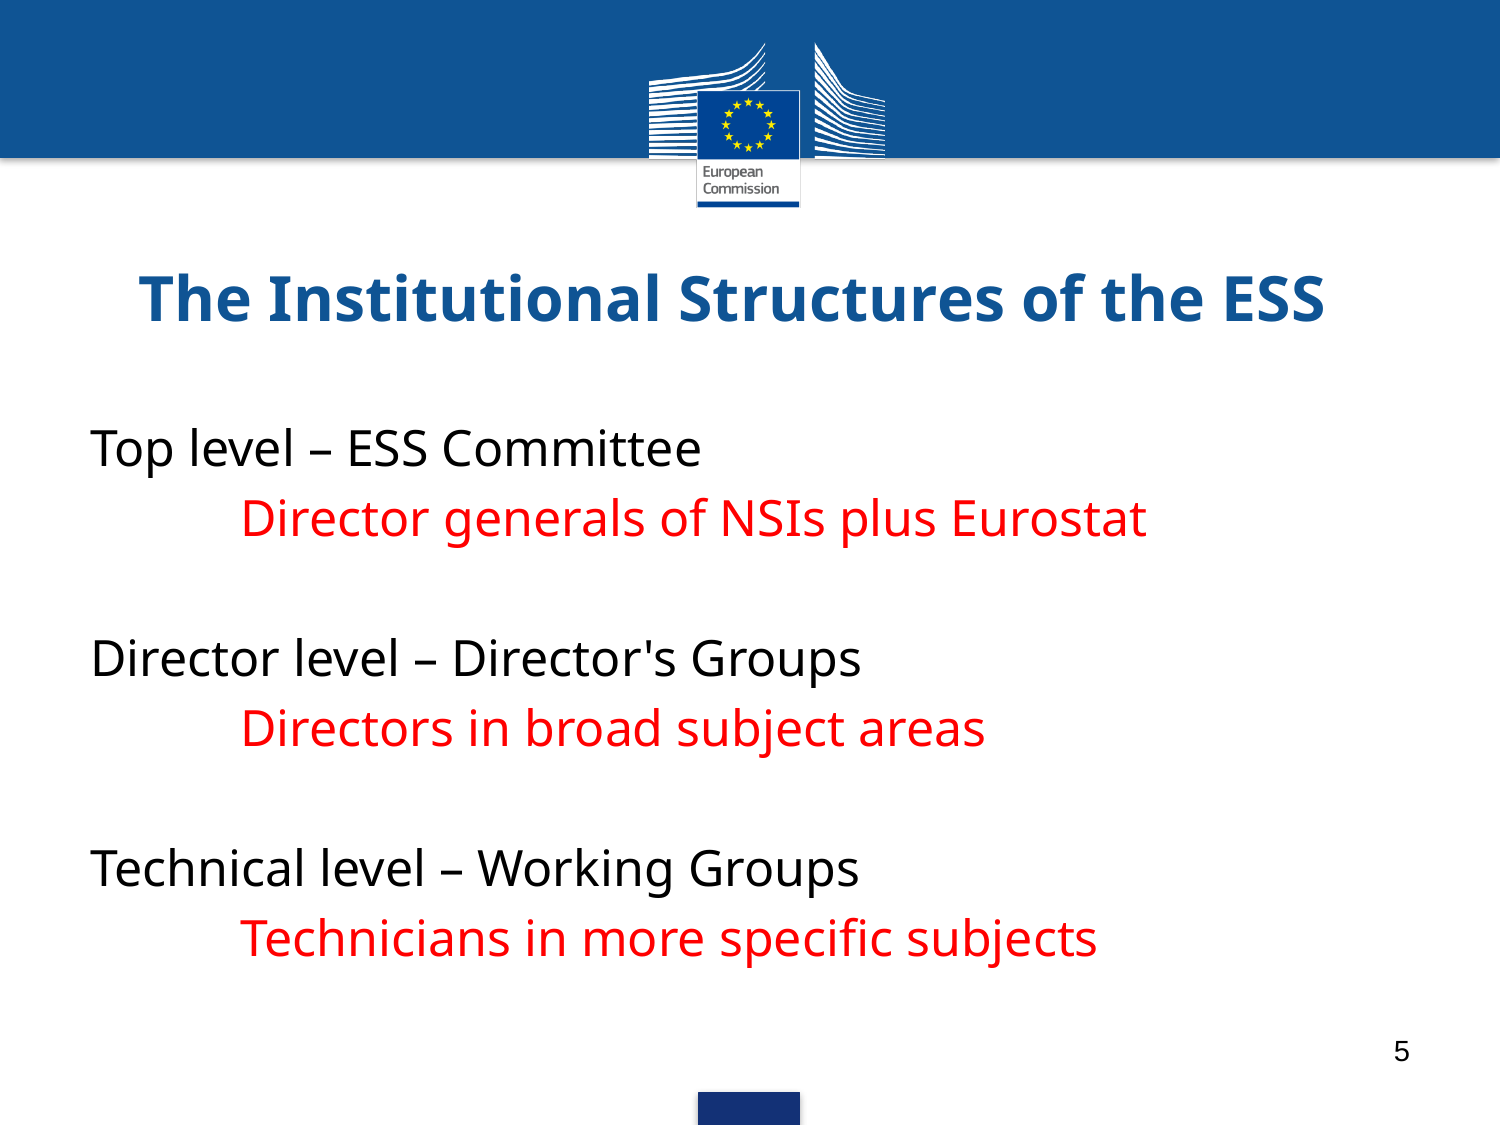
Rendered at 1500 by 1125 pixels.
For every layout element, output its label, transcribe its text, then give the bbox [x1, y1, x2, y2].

picture [649, 42, 885, 208]
slide_number 5 [1074, 1024, 1425, 1103]
list Top level – ESS Committee Director generals of NSIs plus Eurostat Director level – Director's Groups Directors in broad subject areas Technical level – Working Groups Technicians in more specific subjects [75, 408, 1425, 988]
title The Institutional Structures of the ESS [64, 219, 1415, 374]
